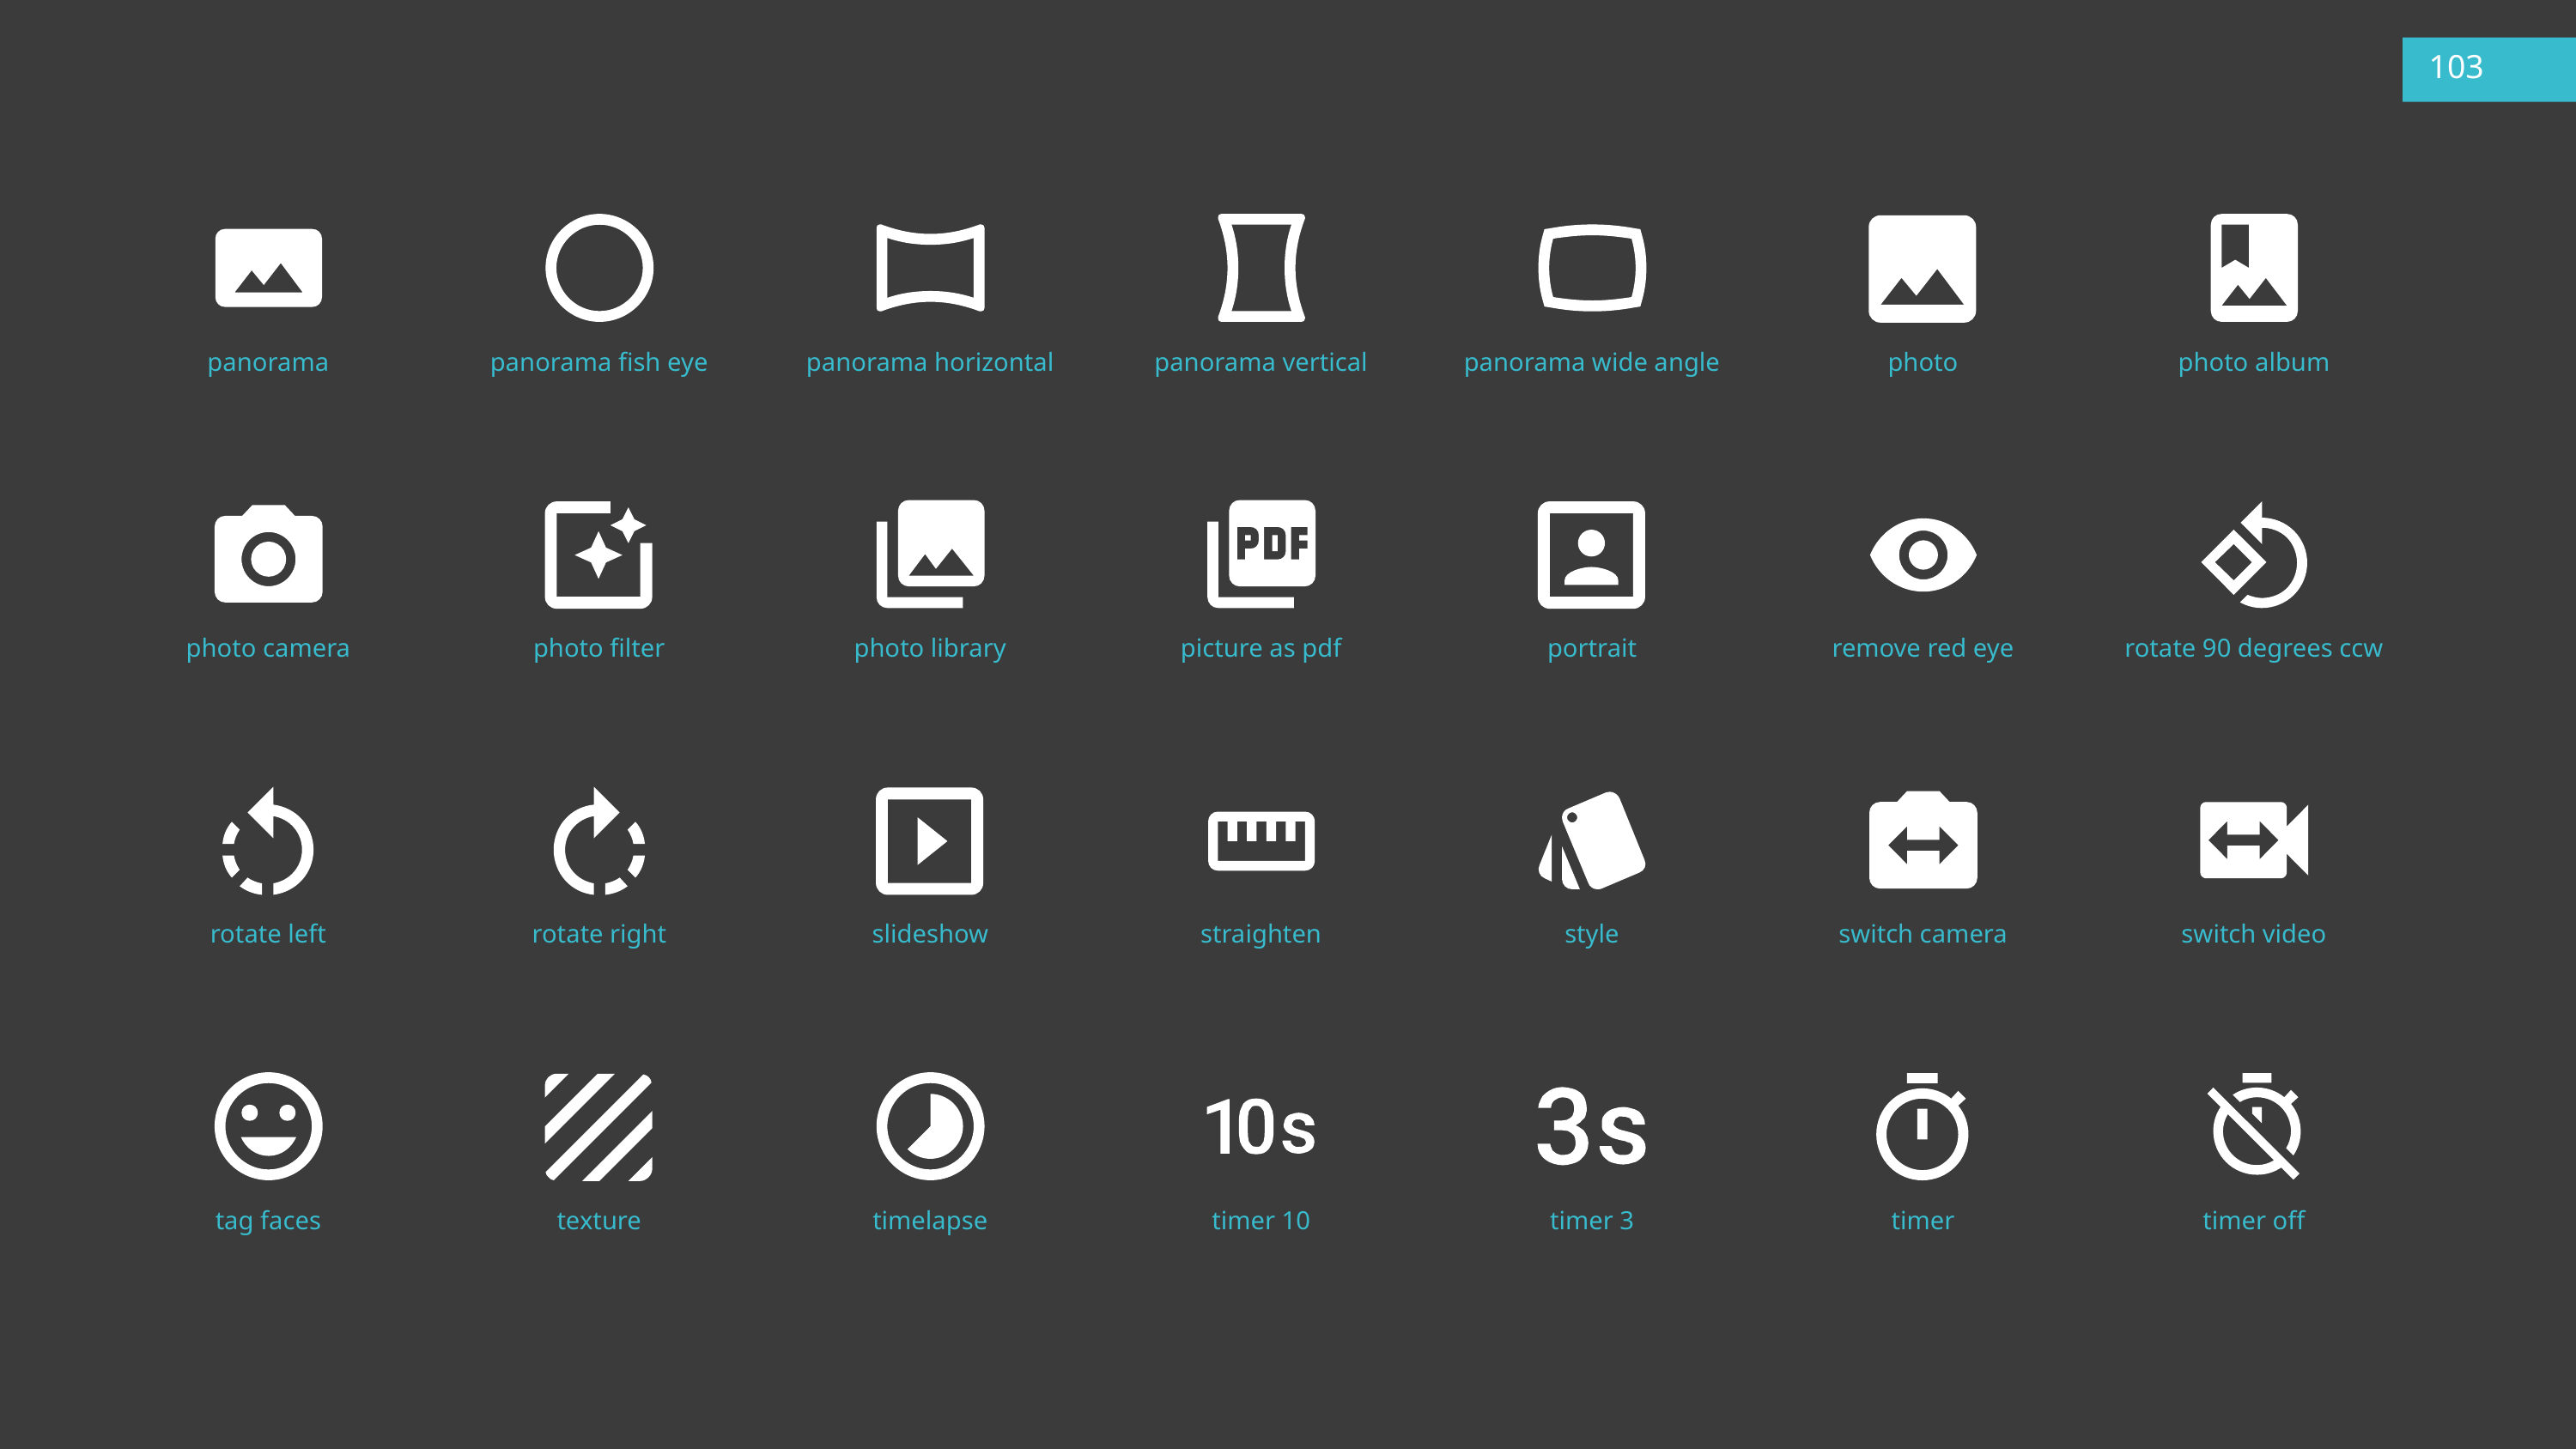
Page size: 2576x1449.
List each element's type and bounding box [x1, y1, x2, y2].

text_box [627, 855, 646, 878]
text_box [2251, 1106, 2263, 1124]
text_box [1229, 500, 1316, 587]
text_box [2200, 802, 2309, 879]
text_box [1562, 791, 1646, 889]
text_box [544, 1073, 569, 1098]
text_box [2239, 501, 2307, 609]
text_box [89, 339, 2433, 383]
text_box [1599, 1106, 1646, 1165]
text_box [574, 530, 623, 579]
text_box [214, 505, 323, 603]
text_box [1538, 834, 1552, 882]
text_box [1537, 501, 1645, 609]
text_box [876, 224, 985, 312]
slide_number [2415, 35, 2502, 100]
text_box [214, 1072, 323, 1180]
text_box [1869, 791, 1978, 889]
text_box [240, 877, 263, 895]
text_box [2201, 529, 2267, 595]
text_box [544, 501, 653, 609]
text_box [1868, 215, 1977, 323]
text_box [610, 507, 647, 543]
text_box [1282, 1113, 1315, 1154]
text_box [582, 1111, 653, 1181]
text_box [876, 521, 963, 609]
text_box [605, 877, 628, 895]
text_box [553, 786, 620, 895]
text_box [545, 1074, 652, 1180]
text_box [2233, 1087, 2301, 1155]
text_box [1208, 811, 1315, 871]
text_box [1562, 846, 1580, 889]
text_box [1207, 521, 1294, 609]
text_box [89, 912, 2433, 955]
text_box [89, 626, 2433, 669]
text_box [544, 1073, 616, 1144]
text_box [545, 214, 654, 322]
text_box [1218, 214, 1305, 322]
text_box [2242, 1073, 2272, 1083]
text_box [1206, 1099, 1230, 1154]
text_box [628, 1156, 653, 1181]
text_box [1876, 1088, 1969, 1181]
text_box [1906, 1073, 1938, 1083]
text_box [1537, 1087, 1589, 1166]
text_box [1238, 1098, 1274, 1155]
text_box [247, 786, 314, 895]
text_box [627, 822, 646, 845]
text_box [876, 1072, 985, 1180]
text_box [2207, 1087, 2300, 1180]
text_box [215, 228, 323, 307]
text_box [89, 1197, 2433, 1241]
text_box [897, 500, 985, 587]
text_box [222, 855, 240, 878]
text_box [222, 822, 240, 845]
text_box [876, 787, 984, 895]
text_box [1538, 224, 1647, 312]
text_box [2210, 214, 2299, 322]
text_box [1869, 518, 1978, 592]
